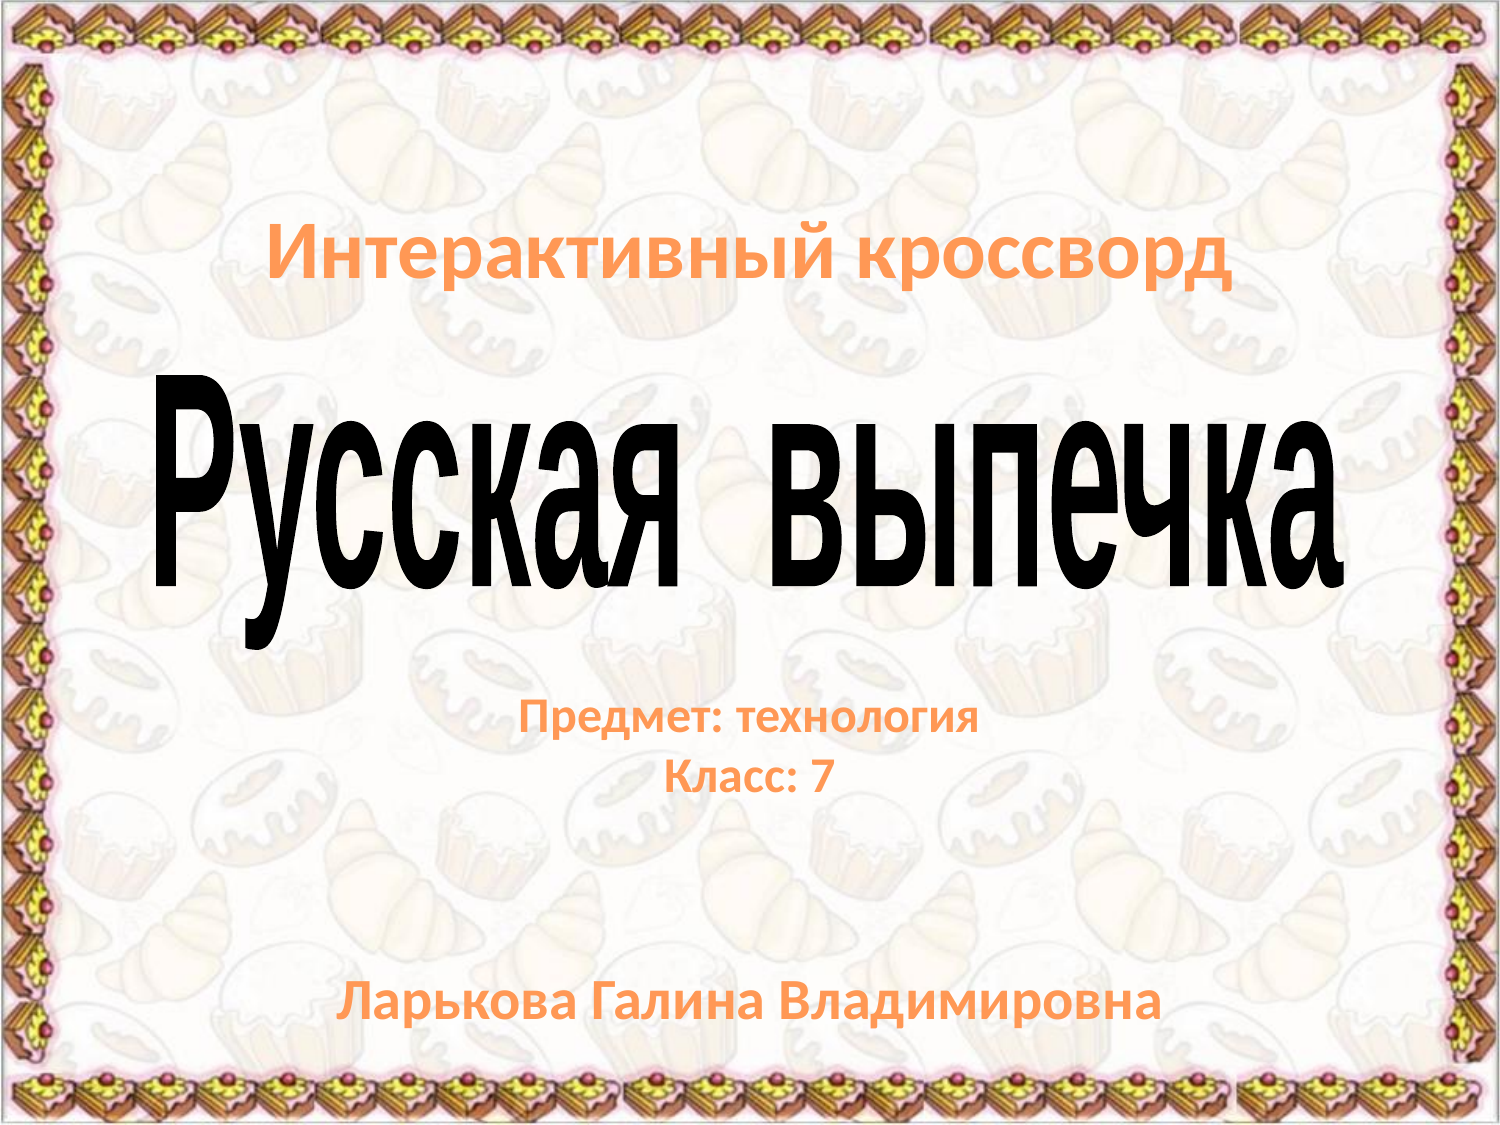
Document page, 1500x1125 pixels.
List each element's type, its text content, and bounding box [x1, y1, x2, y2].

text_box Ларькова Галина Владимировна [321, 954, 1179, 1039]
text_box Предмет: технология Класс: 7 [504, 674, 996, 810]
text_box Интерактивный кроссворд [251, 187, 1249, 303]
picture [0, 0, 1500, 1125]
